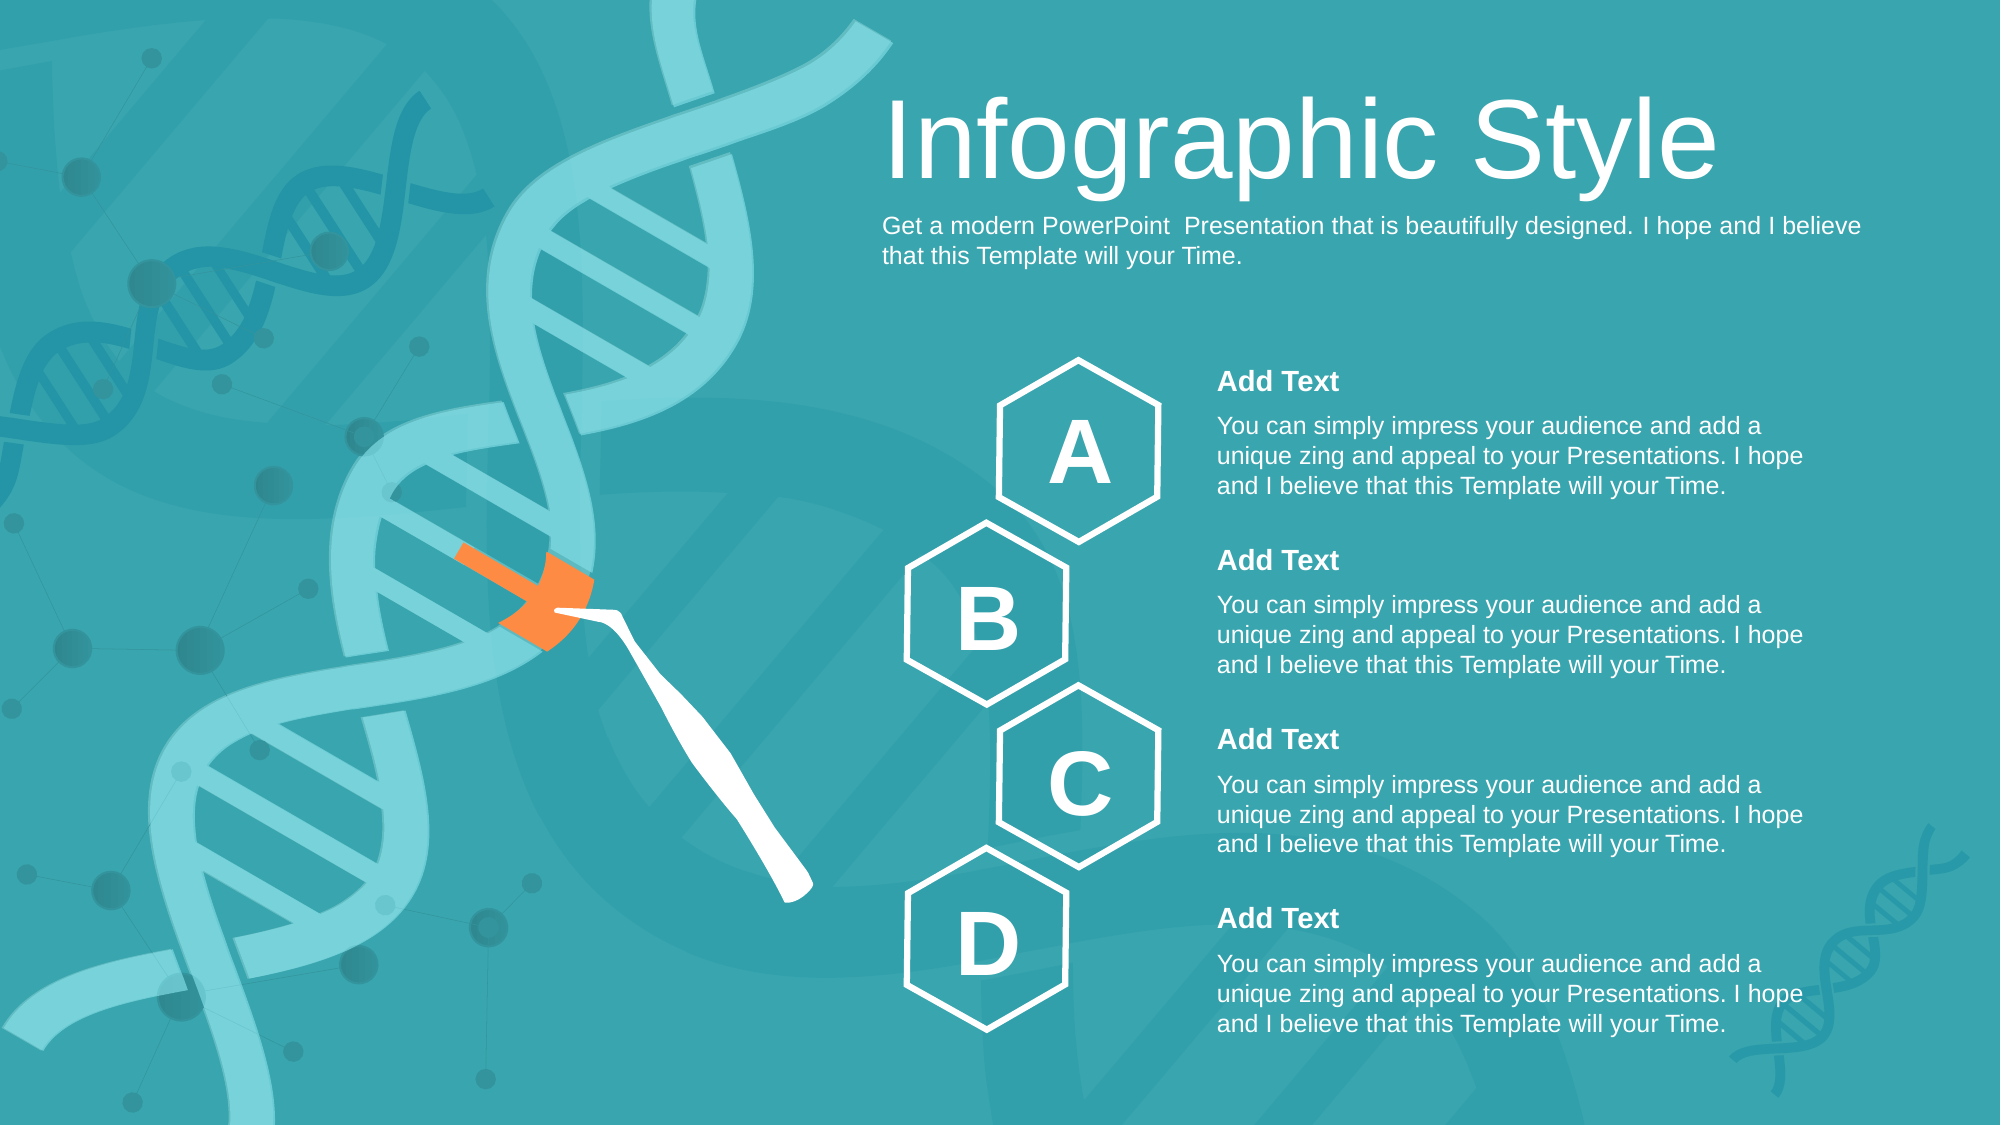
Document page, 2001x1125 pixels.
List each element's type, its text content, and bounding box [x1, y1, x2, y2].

text_box Infographic Style [868, 58, 1884, 209]
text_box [1201, 712, 1831, 867]
text_box [651, 0, 715, 108]
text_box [894, 372, 1171, 1018]
text_box Get a modern PowerPoint Presentation that is beautifully designed. I hope and I believe that this Template will your Time. [867, 201, 1879, 277]
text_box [1201, 533, 1831, 688]
text_box [554, 607, 814, 903]
text_box [150, 21, 894, 1125]
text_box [1201, 891, 1831, 1046]
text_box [1201, 354, 1831, 509]
text_box [454, 542, 595, 652]
text_box [3, 949, 188, 1051]
